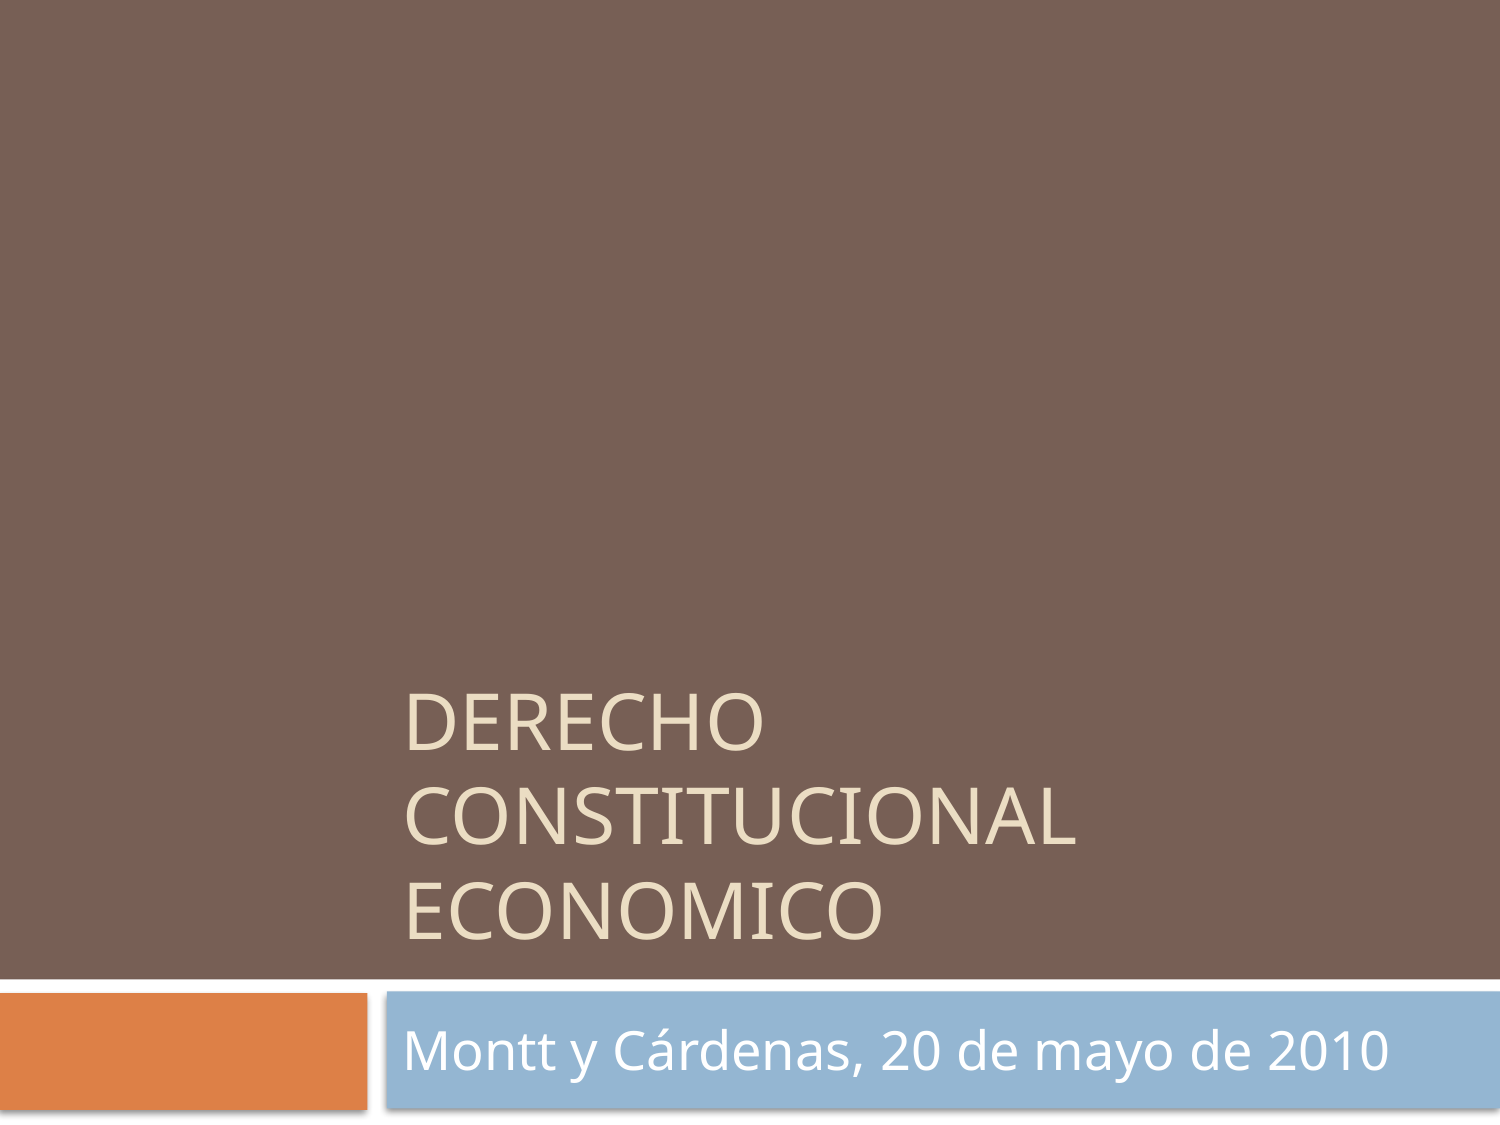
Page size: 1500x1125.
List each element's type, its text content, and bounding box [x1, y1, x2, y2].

title DERECHO CONSTITUCIONAL ECONOMICO [387, 662, 1450, 963]
subtitle Montt y Cárdenas, 20 de mayo de 2010 [387, 992, 1488, 1105]
